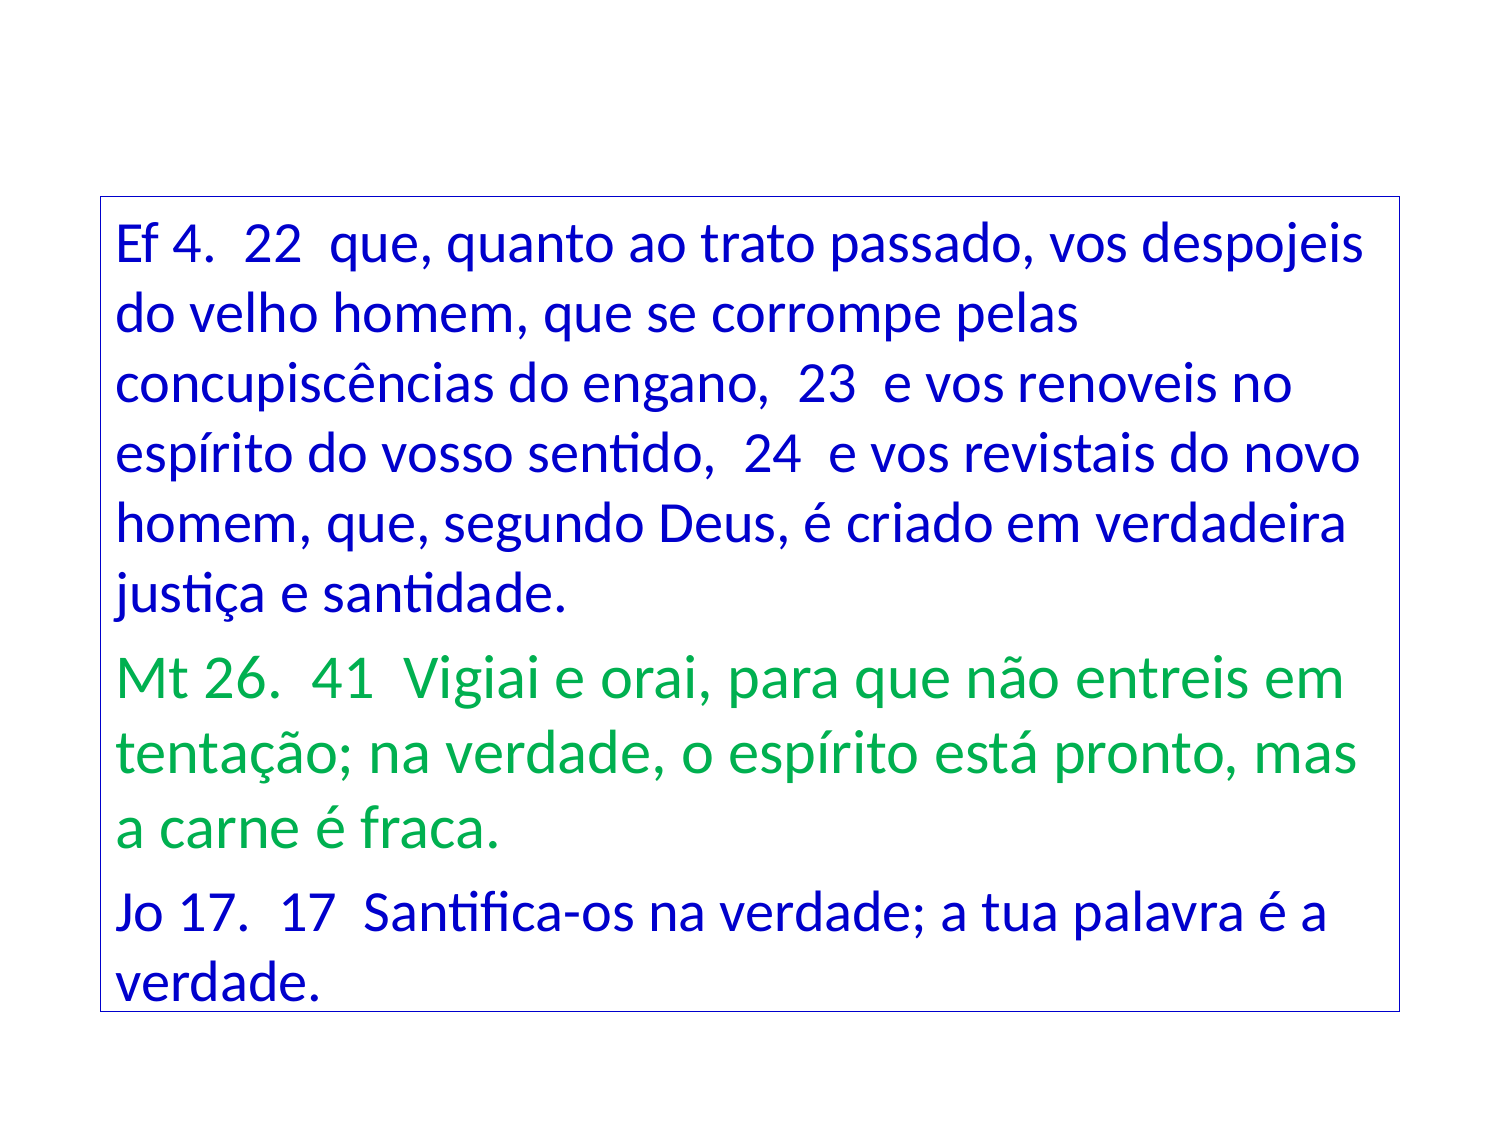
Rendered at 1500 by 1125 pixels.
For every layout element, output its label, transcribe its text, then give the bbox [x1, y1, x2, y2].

list Ef 4. 22 que, quanto ao trato passado, vos despojeis do velho homem, que se corrompe pelas concupiscências do engano, 23 e vos renoveis no espírito do vosso sentido, 24 e vos revistais do novo homem, que, segundo Deus, é criado em verdadeira justiça e santidade. Mt 26. 41 Vigiai e orai, para que não entreis em tentação; na verdade, o espírito está pronto, mas a carne é fraca. Jo 17. 17 Santifica-os na verdade; a tua palavra é a verdade. [100, 196, 1400, 1012]
